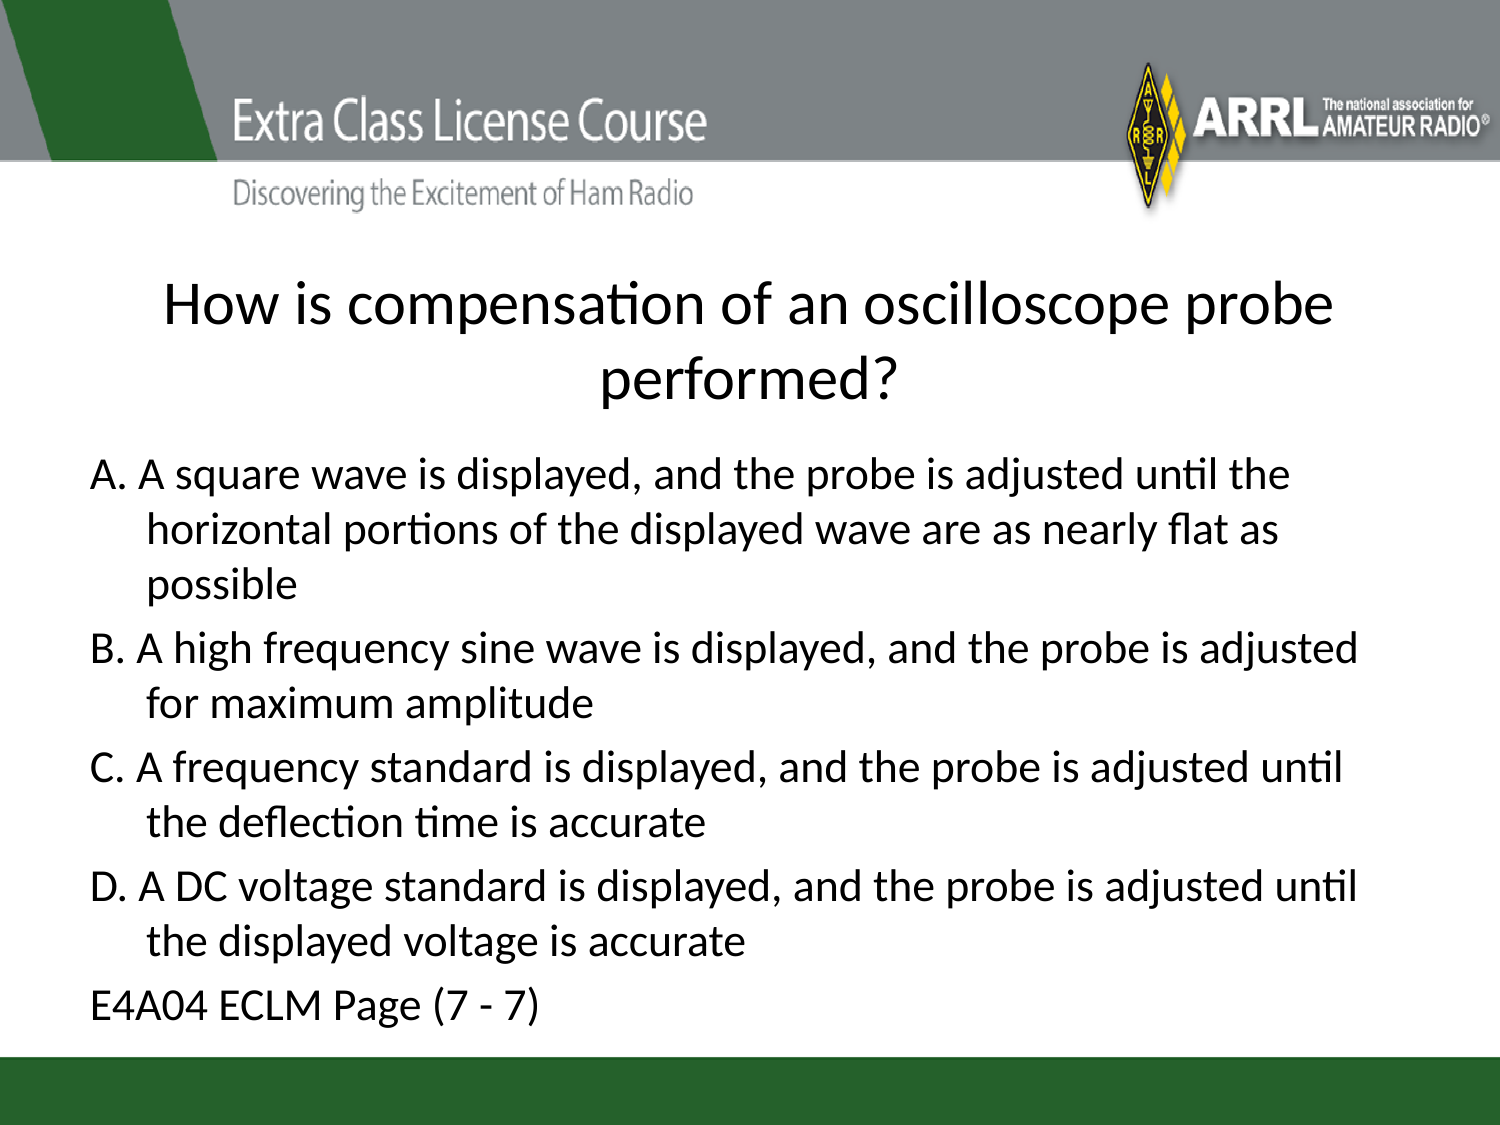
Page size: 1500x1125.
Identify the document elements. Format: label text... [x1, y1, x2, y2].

list A. A square wave is displayed, and the probe is adjusted until the horizontal portions of the displayed wave are as nearly flat as possible B. A high frequency sine wave is displayed, and the probe is adjusted for maximum amplitude C. A frequency standard is displayed, and the probe is adjusted until the deflection time is accurate D. A DC voltage standard is displayed, and the probe is adjusted until the displayed voltage is accurate E4A04 ECLM Page (7 - 7) [75, 436, 1425, 954]
picture [0, 0, 1500, 1125]
title How is compensation of an oscilloscope probe performed? [75, 254, 1425, 435]
